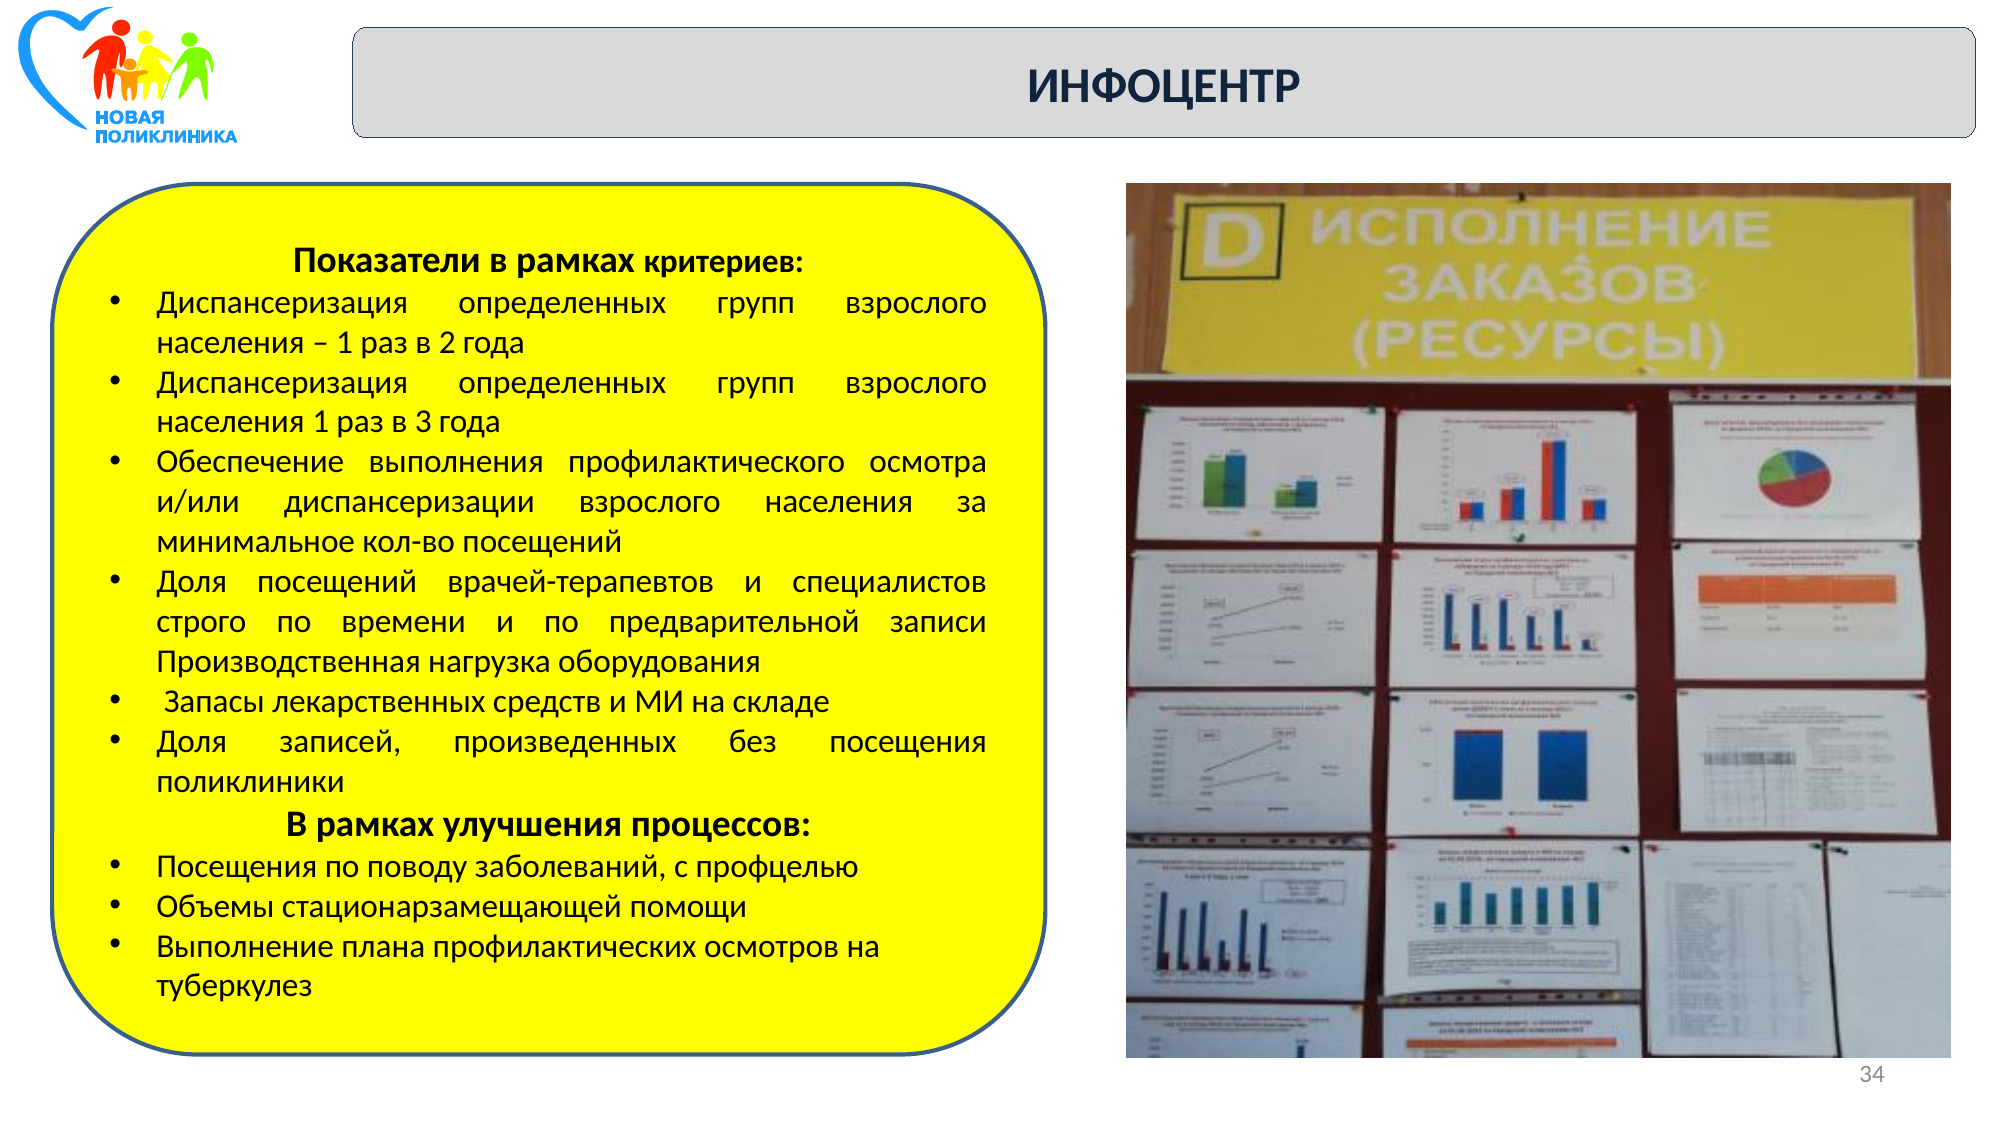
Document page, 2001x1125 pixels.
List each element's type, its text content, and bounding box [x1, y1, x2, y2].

picture [18, 6, 238, 143]
text_box ИНФОЦЕНТР [352, 27, 1976, 138]
picture [1126, 183, 1951, 1058]
slide_number 34 [1433, 1066, 1900, 1103]
text_box Показатели в рамках критериев: Диспансеризация определенных групп взрослого населения – 1 раз в 2 года Диспансеризация определенных групп взрослого населения 1 раз в 3 года Обеспечение выполнения профилактического осмотра и/или диспансеризации взрослого населения за минимальное кол-во посещений Доля посещений врачей-терапевтов и специалистов строго по времени и по предварительной записи Производственная нагрузка оборудования Запасы лекарственных средств и МИ на складе Доля записей, произведенных без посещения поликлиники В рамках улучшения процессов: Посещения по поводу заболеваний, с профцелью Объемы стационарзамещающей помощи Выполнение плана профилактических осмотров на туберкулез [50, 181, 1048, 1057]
